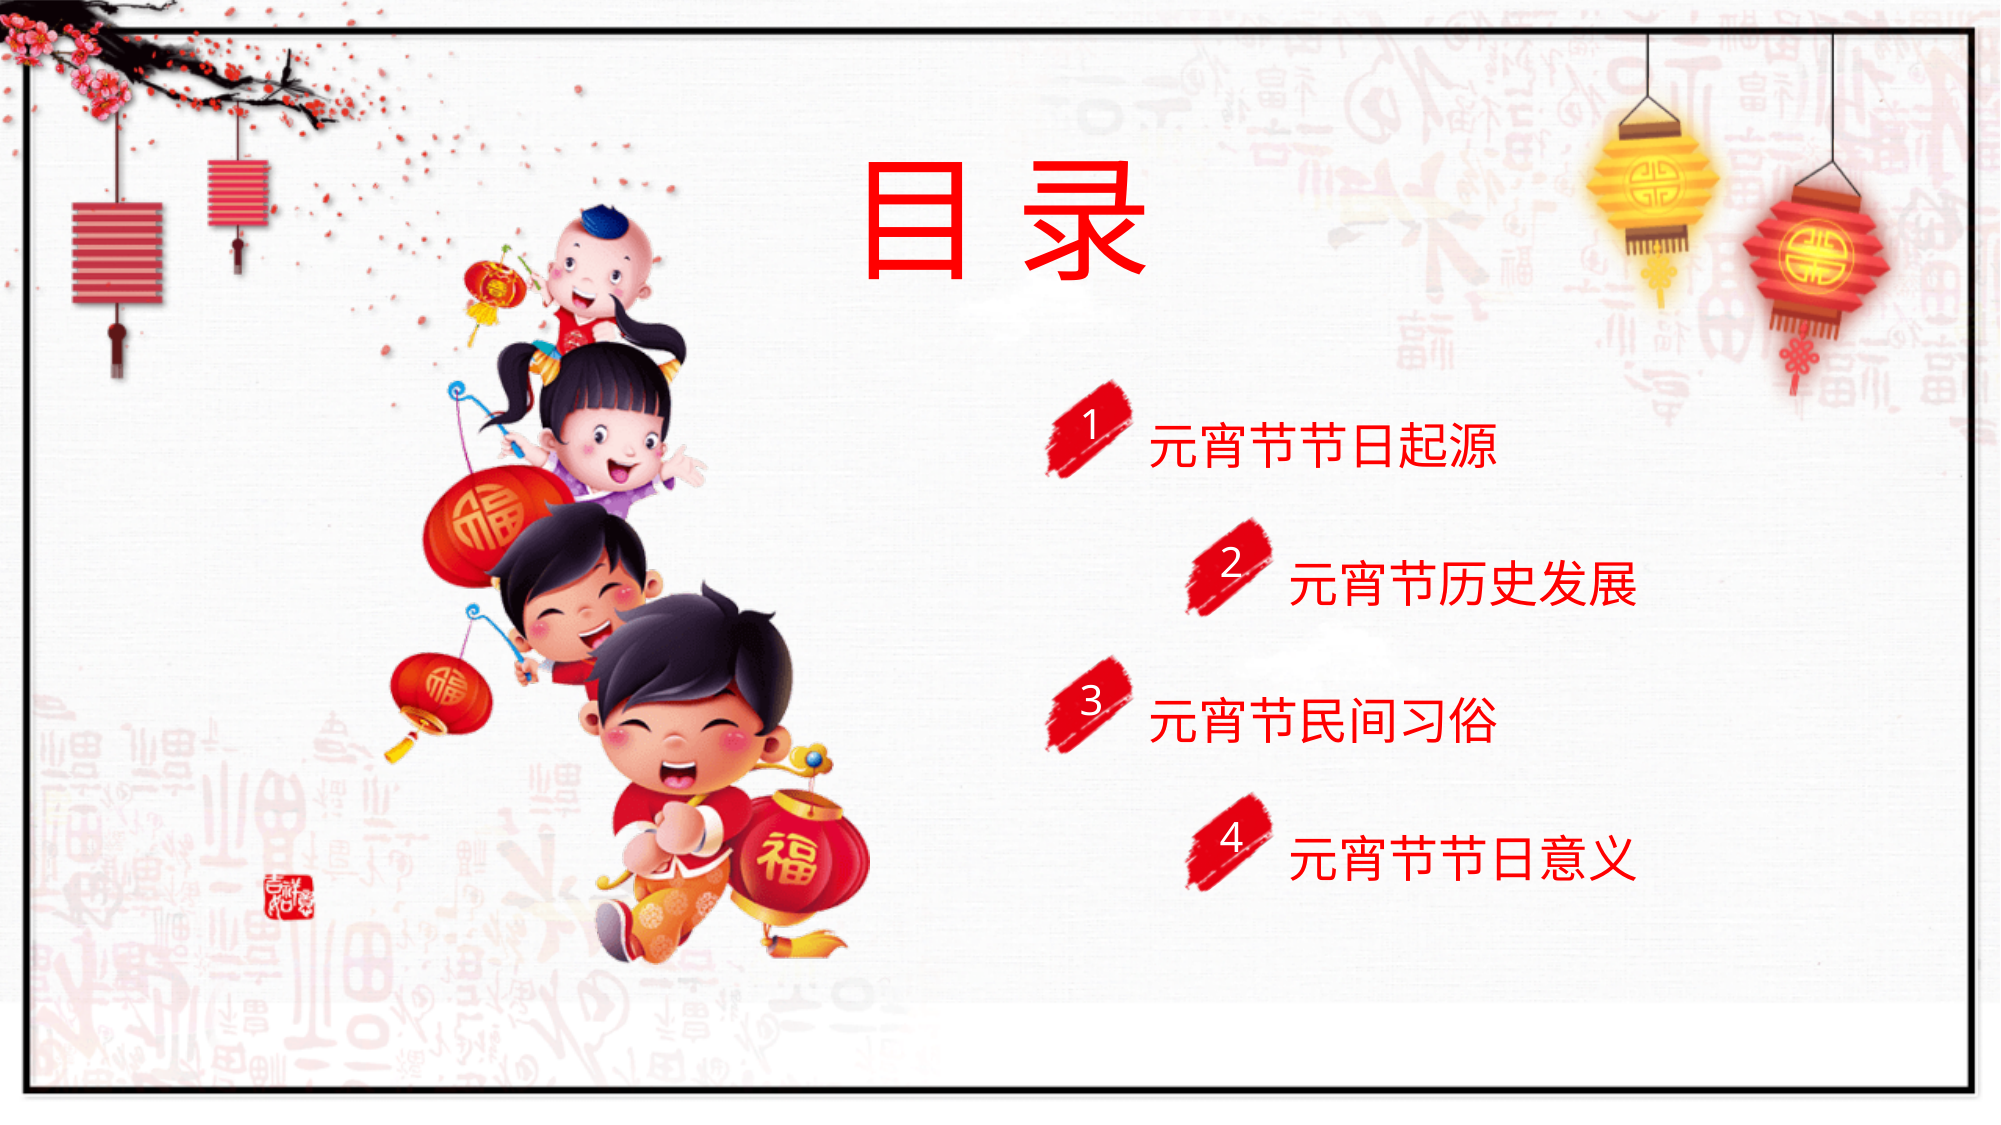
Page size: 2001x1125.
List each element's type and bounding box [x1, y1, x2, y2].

picture [0, 0, 2000, 1125]
text_box [1166, 528, 1729, 621]
text_box [1026, 390, 1589, 483]
text_box [1166, 803, 1729, 896]
text_box [1026, 665, 1589, 759]
